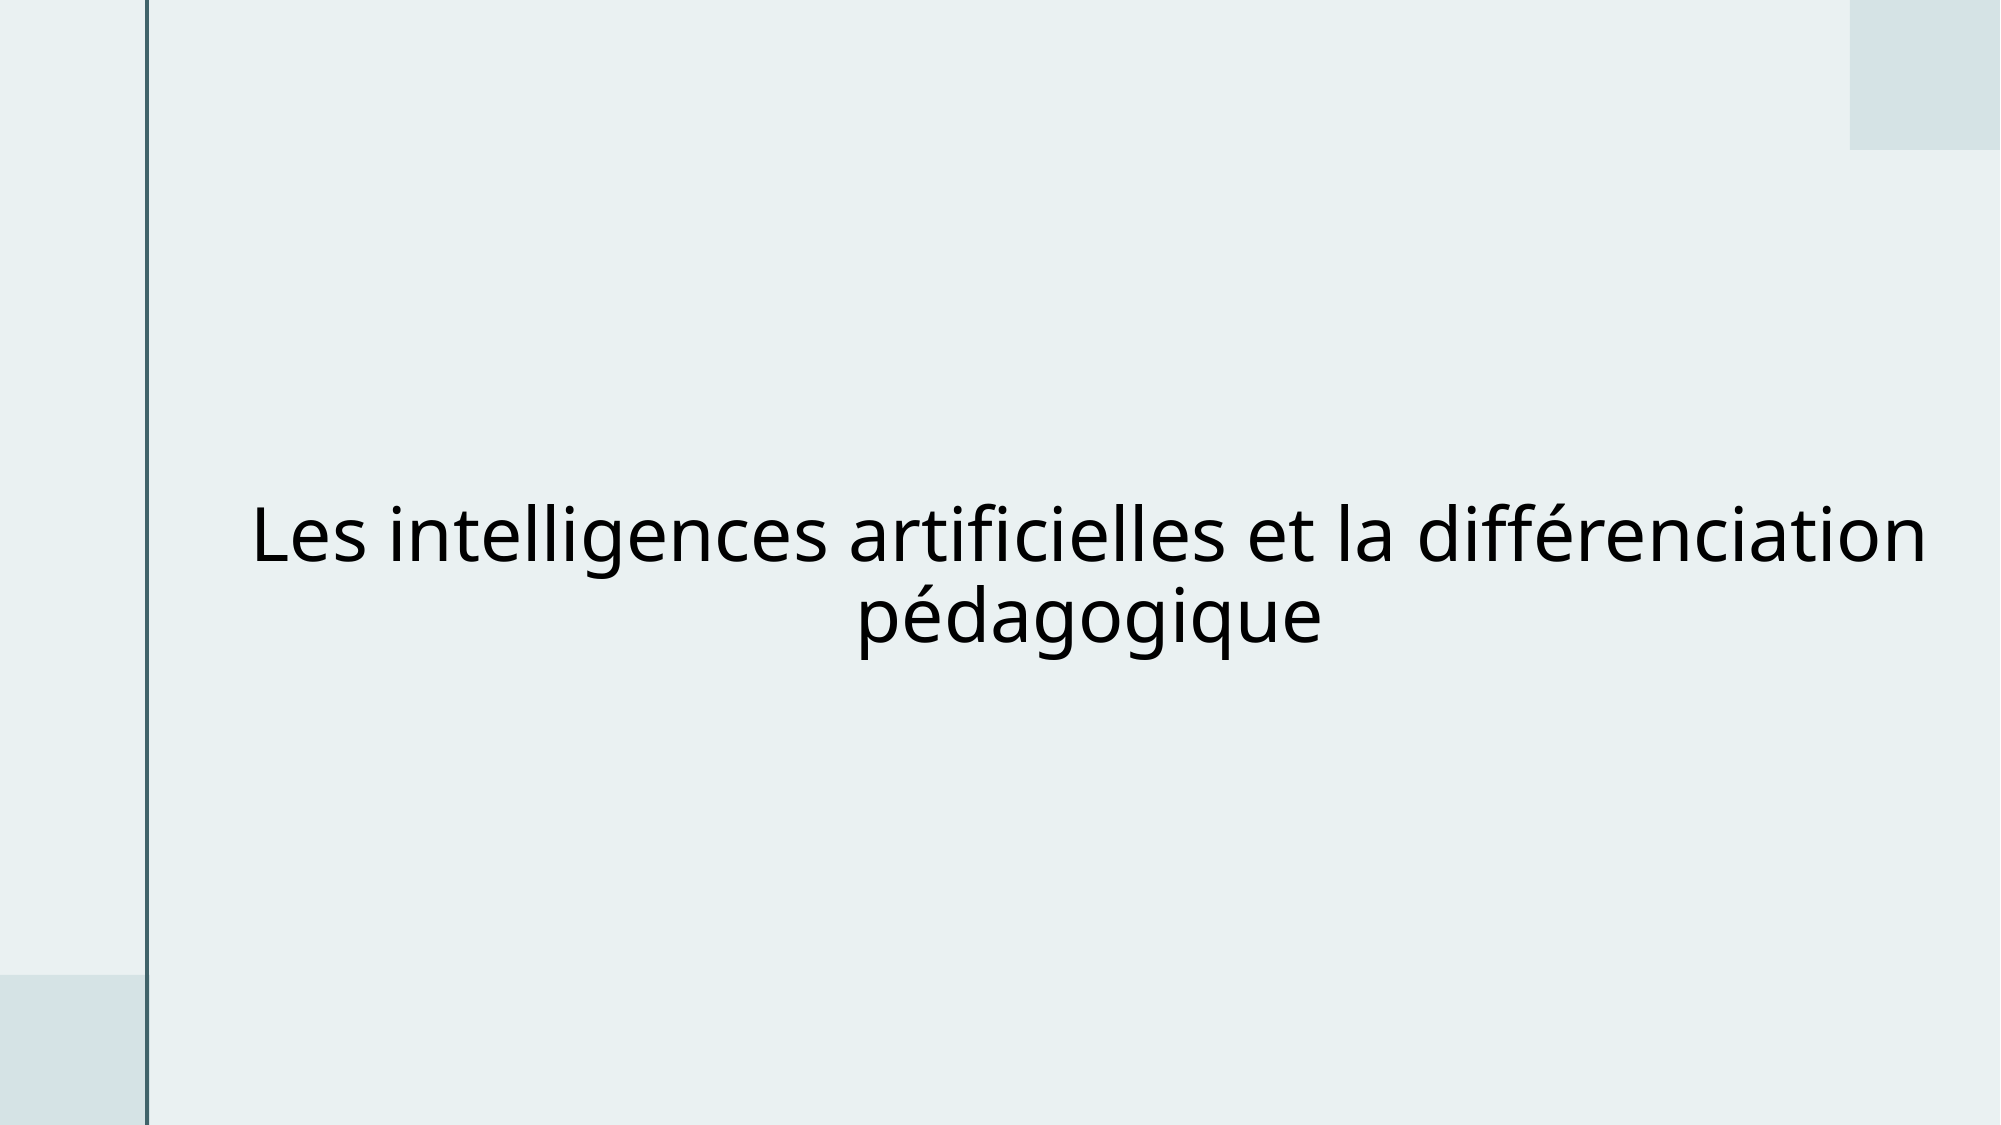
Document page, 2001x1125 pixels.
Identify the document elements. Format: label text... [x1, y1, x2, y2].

title Les intelligences artificielles et la différenciation pédagogique [201, 458, 1979, 667]
